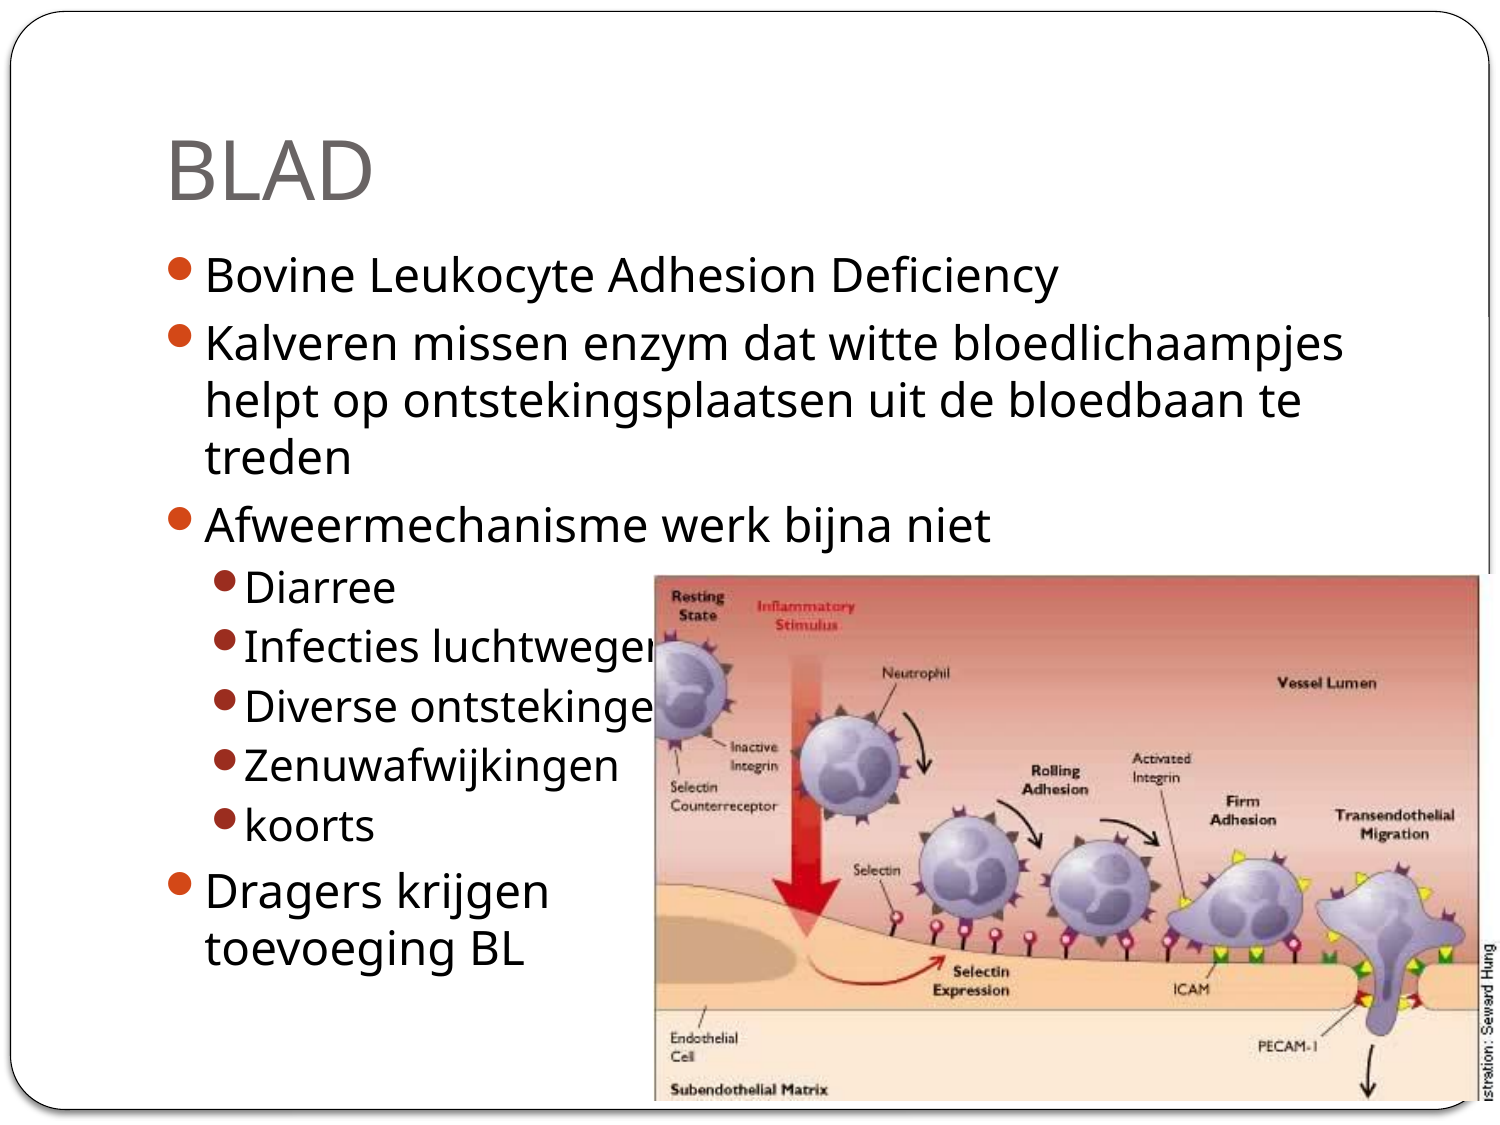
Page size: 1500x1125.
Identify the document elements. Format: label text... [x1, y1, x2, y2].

picture [653, 573, 1500, 1102]
list Bovine Leukocyte Adhesion Deficiency Kalveren missen enzym dat witte bloedlichaampjes helpt op ontstekingsplaatsen uit de bloedbaan te treden Afweermechanisme werk bijna niet Diarree Infecties luchtwegen Diverse ontstekingen Zenuwafwijkingen koorts Dragers krijgen toevoeging BL [150, 237, 1425, 988]
title BLAD [150, 45, 1425, 233]
